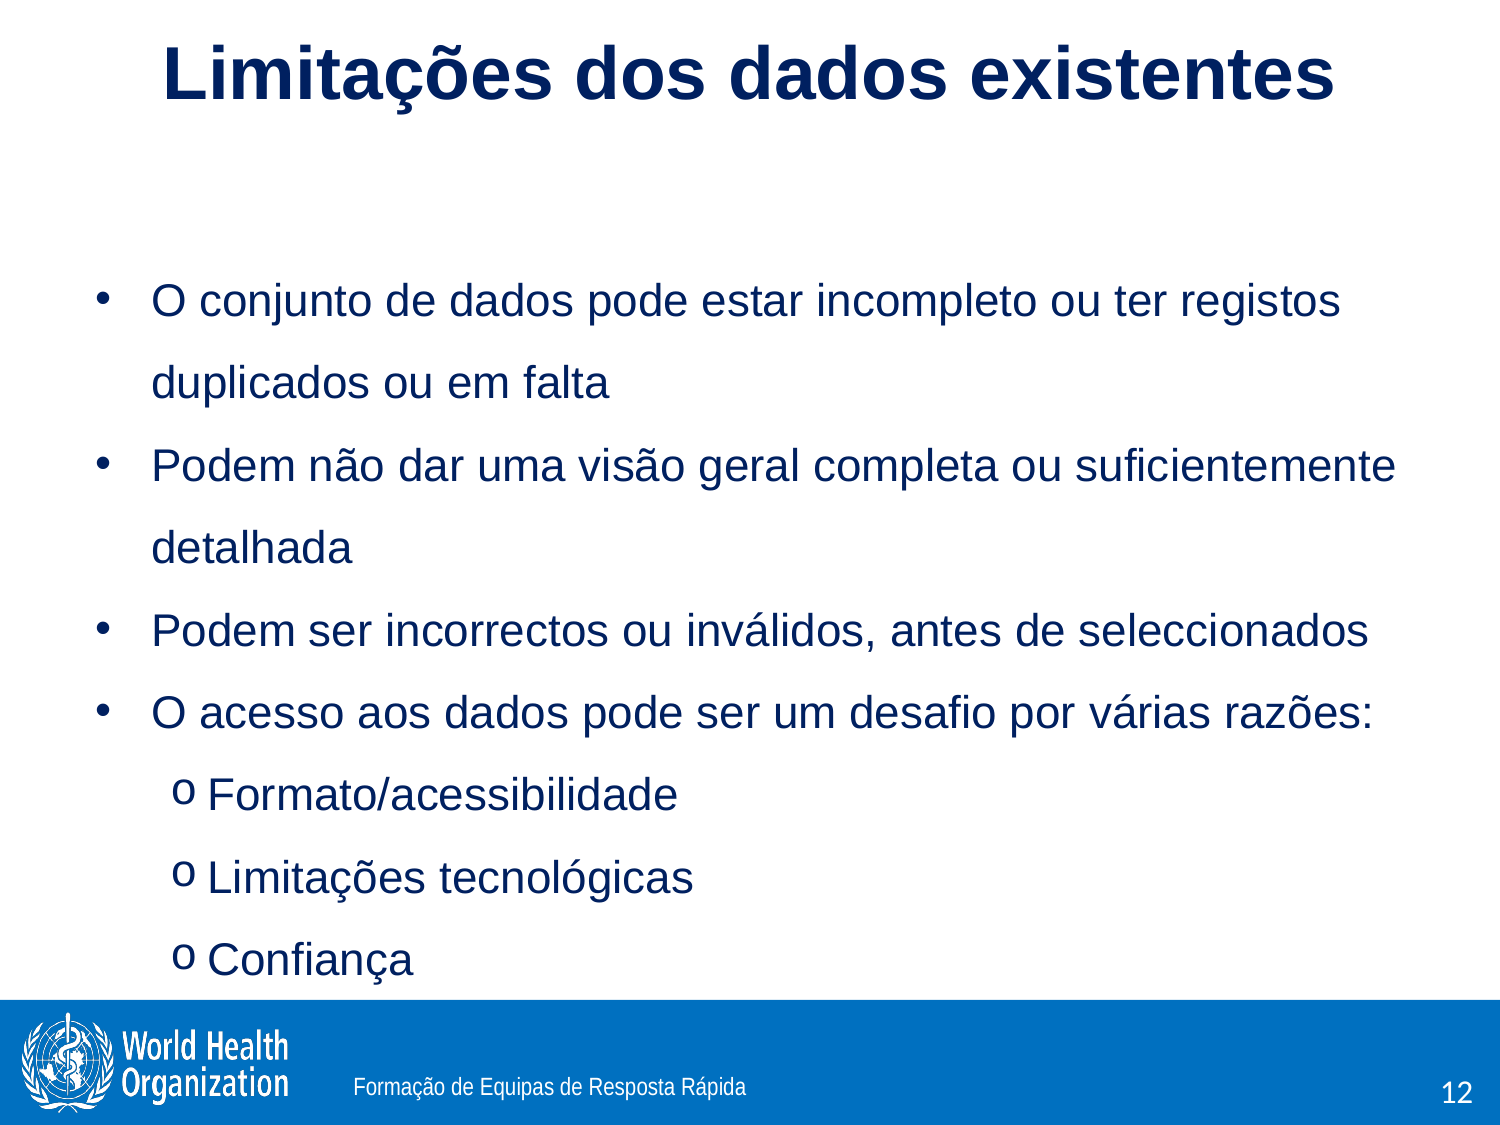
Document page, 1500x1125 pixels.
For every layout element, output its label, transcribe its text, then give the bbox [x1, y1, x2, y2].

picture [21, 1035, 288, 1113]
text_box O conjunto de dados pode estar incompleto ou ter registos duplicados ou em falta Podem não dar uma visão geral completa ou suficientemente detalhada Podem ser incorrectos ou inválidos, antes de seleccionados O acesso aos dados pode ser um desafio por várias razões: Formato/acessibilidade Limitações tecnológicas Confiança [5, 208, 1431, 1035]
title Limitações dos dados existentes [75, 45, 1425, 185]
